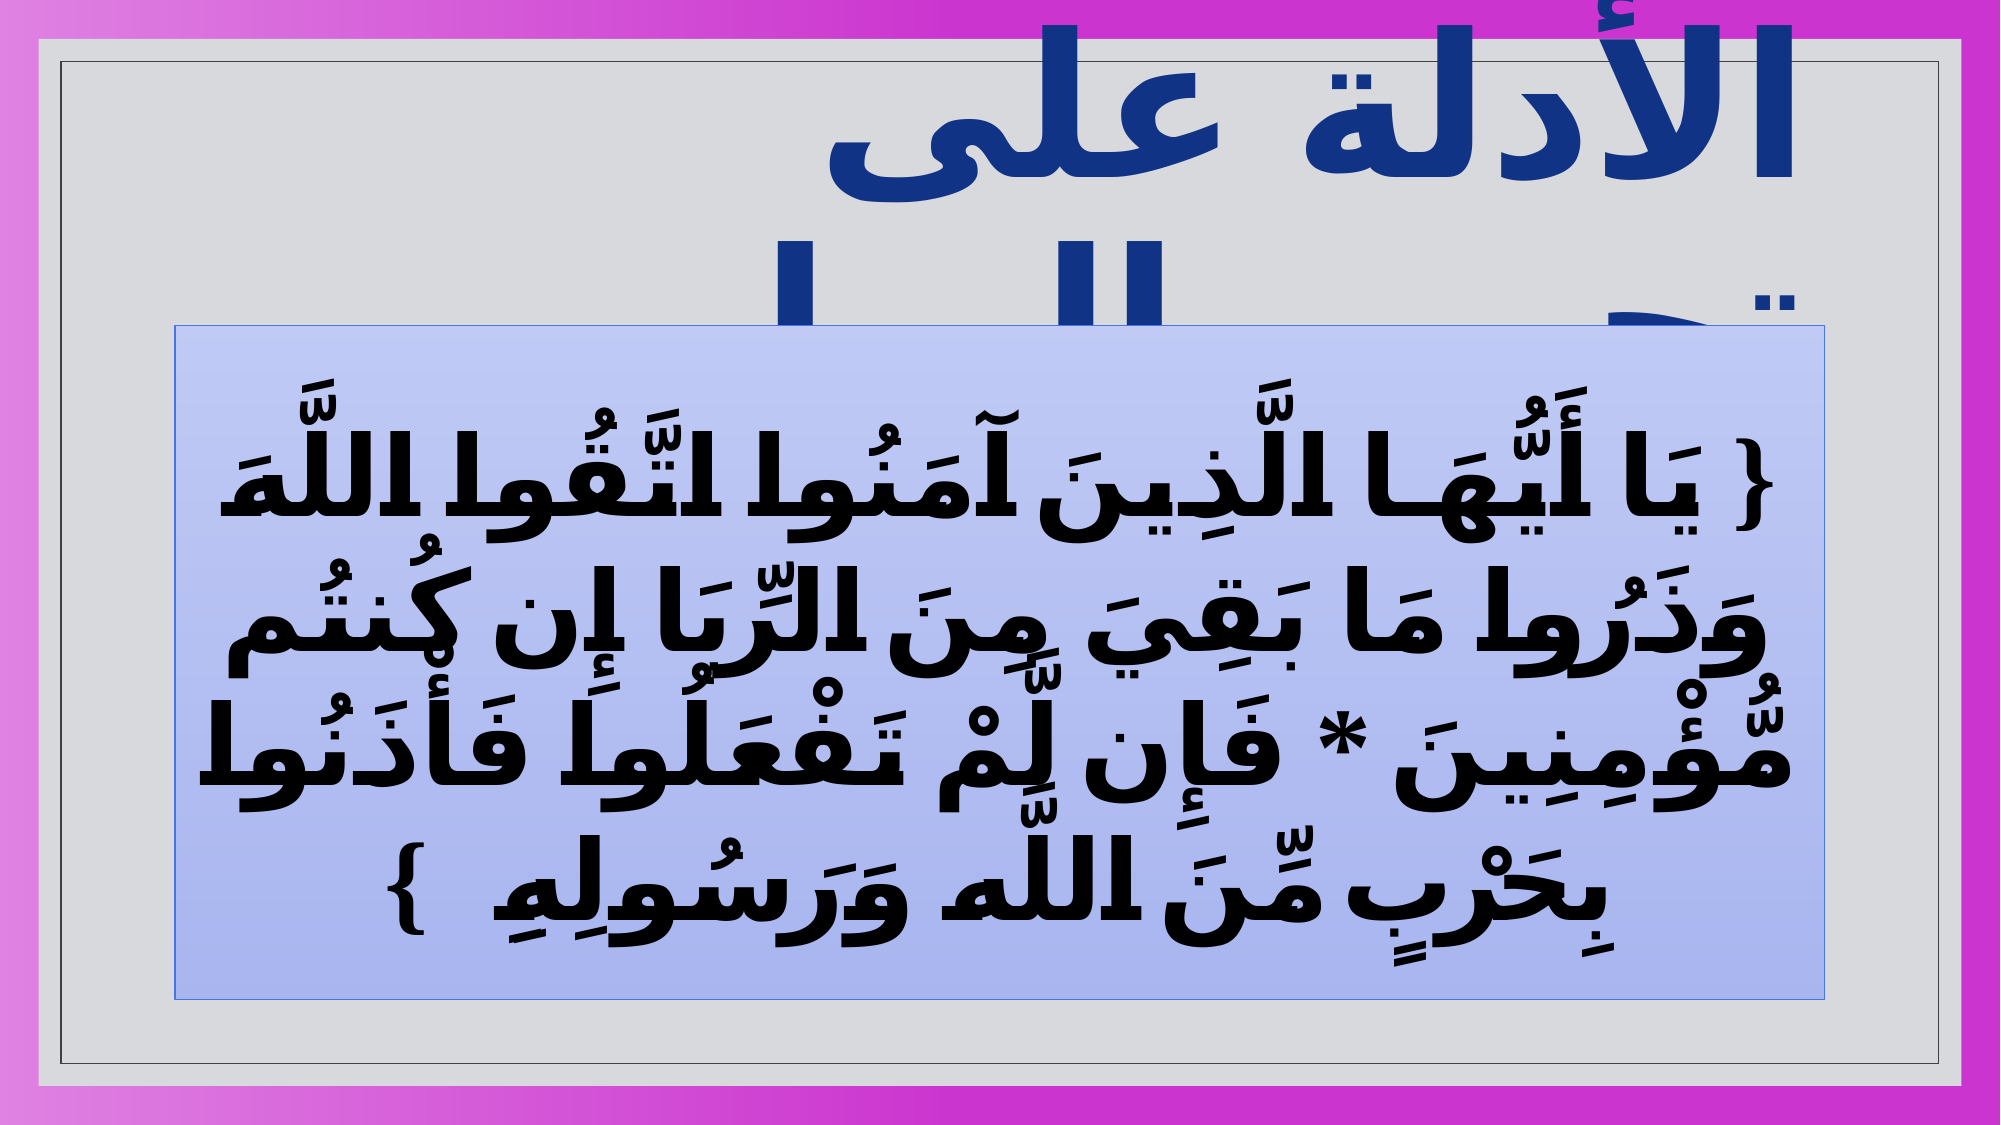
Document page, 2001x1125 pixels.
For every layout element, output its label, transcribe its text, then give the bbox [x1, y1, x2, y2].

title الأدلة على تحريم الربا [174, 92, 1825, 325]
list { يَا أَيُّهَا الَّذِينَ آمَنُوا اتَّقُوا اللَّهَ وَذَرُوا مَا بَقِيَ مِنَ الرِّبَا إِن كُنتُم مُّؤْمِنِينَ * فَإِن لَّمْ تَفْعَلُوا فَأْذَنُوا بِحَرْبٍ مِّنَ اللَّهِ وَرَسُولِهِ ۖ } [174, 325, 1825, 1000]
